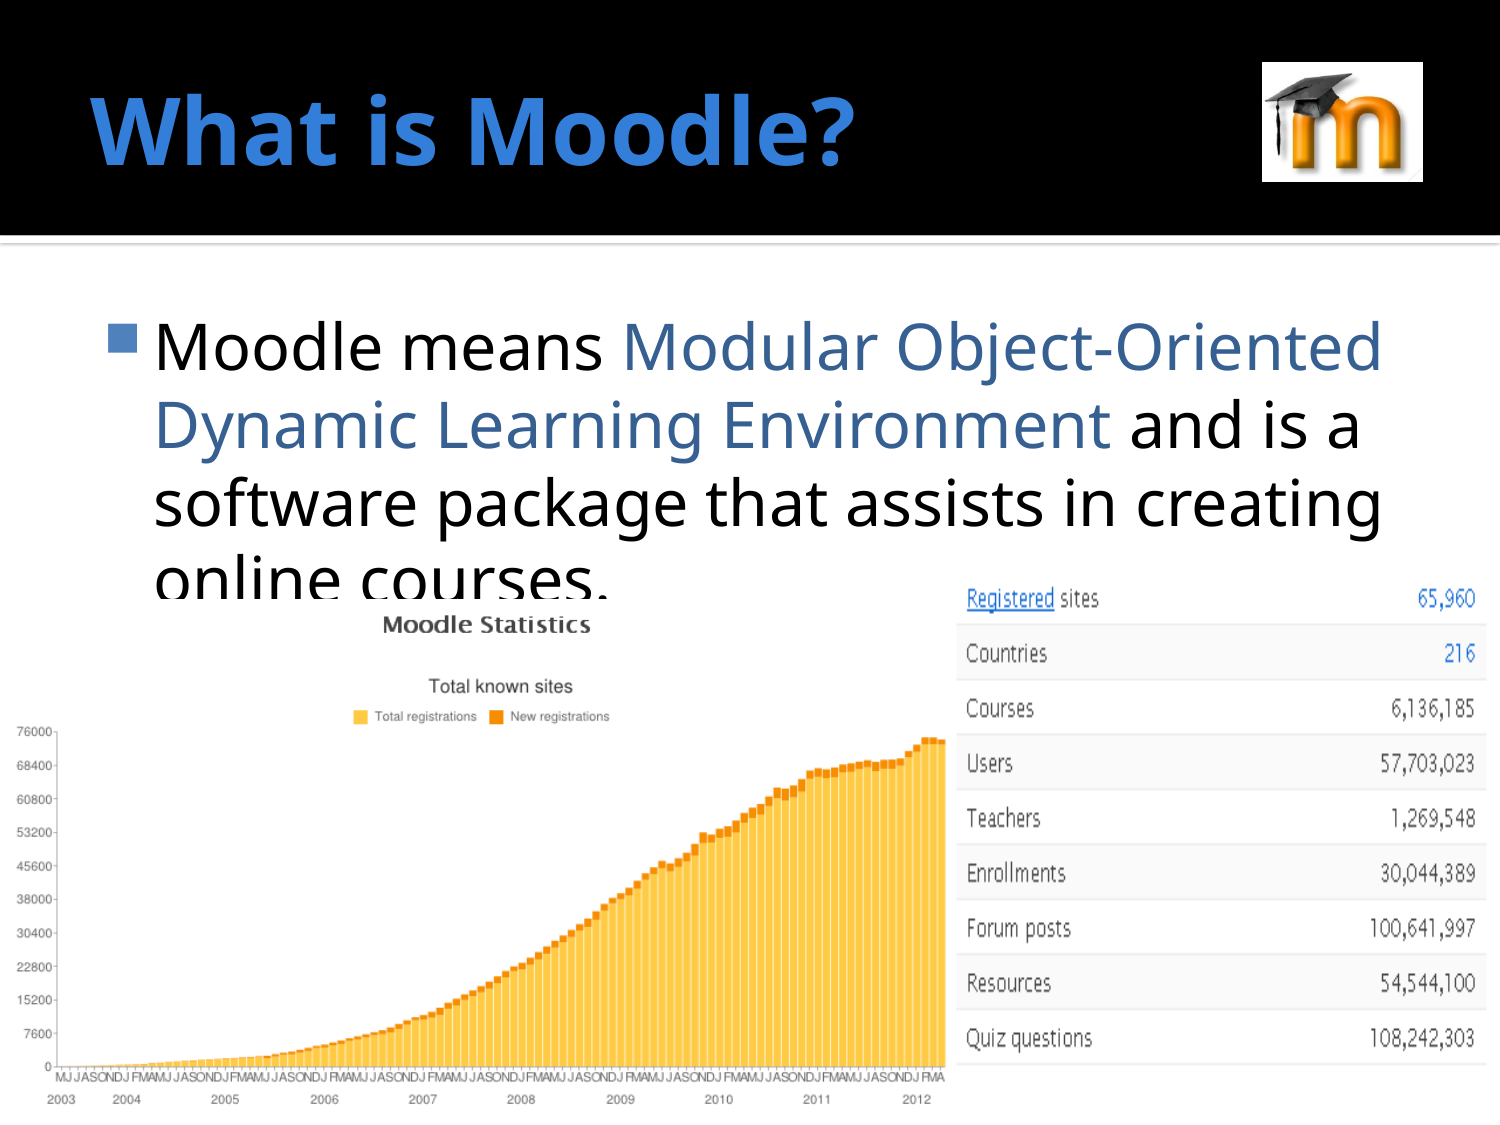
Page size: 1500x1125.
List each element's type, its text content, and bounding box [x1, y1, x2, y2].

picture [12, 567, 1500, 1125]
list Moodle means Modular Object-Oriented Dynamic Learning Environment and is a software package that assists in creating online courses. [75, 291, 1425, 598]
picture [1262, 62, 1423, 182]
title What is Moodle? [75, 25, 1425, 231]
